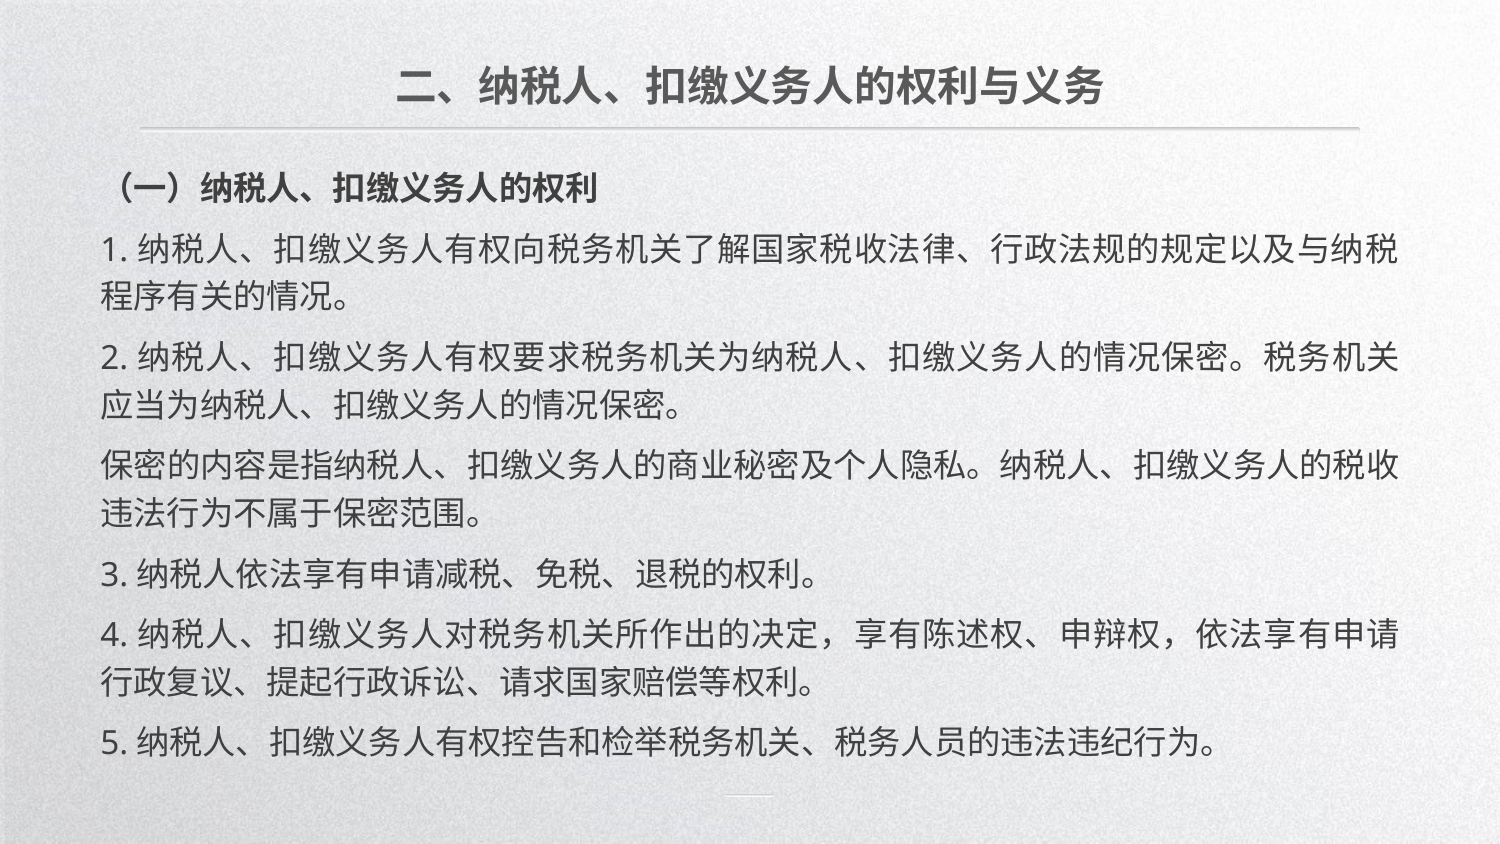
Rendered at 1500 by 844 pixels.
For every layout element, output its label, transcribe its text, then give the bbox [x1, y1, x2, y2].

text_box （一）纳税人、扣缴义务人的权利 1.纳税人、扣缴义务人有权向税务机关了解国家税收法律、行政法规的规定以及与纳税程序有关的情况。 2.纳税人、扣缴义务人有权要求税务机关为纳税人、扣缴义务人的情况保密。税务机关应当为纳税人、扣缴义务人的情况保密。 保密的内容是指纳税人、扣缴义务人的商业秘密及个人隐私。纳税人、扣缴义务人的税收违法行为不属于保密范围。 3.纳税人依法享有申请减税、免税、退税的权利。 4.纳税人、扣缴义务人对税务机关所作出的决定，享有陈述权、申辩权，依法享有申请行政复议、提起行政诉讼、请求国家赔偿等权利。 5.纳税人、扣缴义务人有权控告和检举税务机关、税务人员的违法违纪行为。 [100, 159, 1400, 822]
picture [0, 0, 1500, 844]
text_box 二、纳税人、扣缴义务人的权利与义务 [376, 53, 1124, 115]
